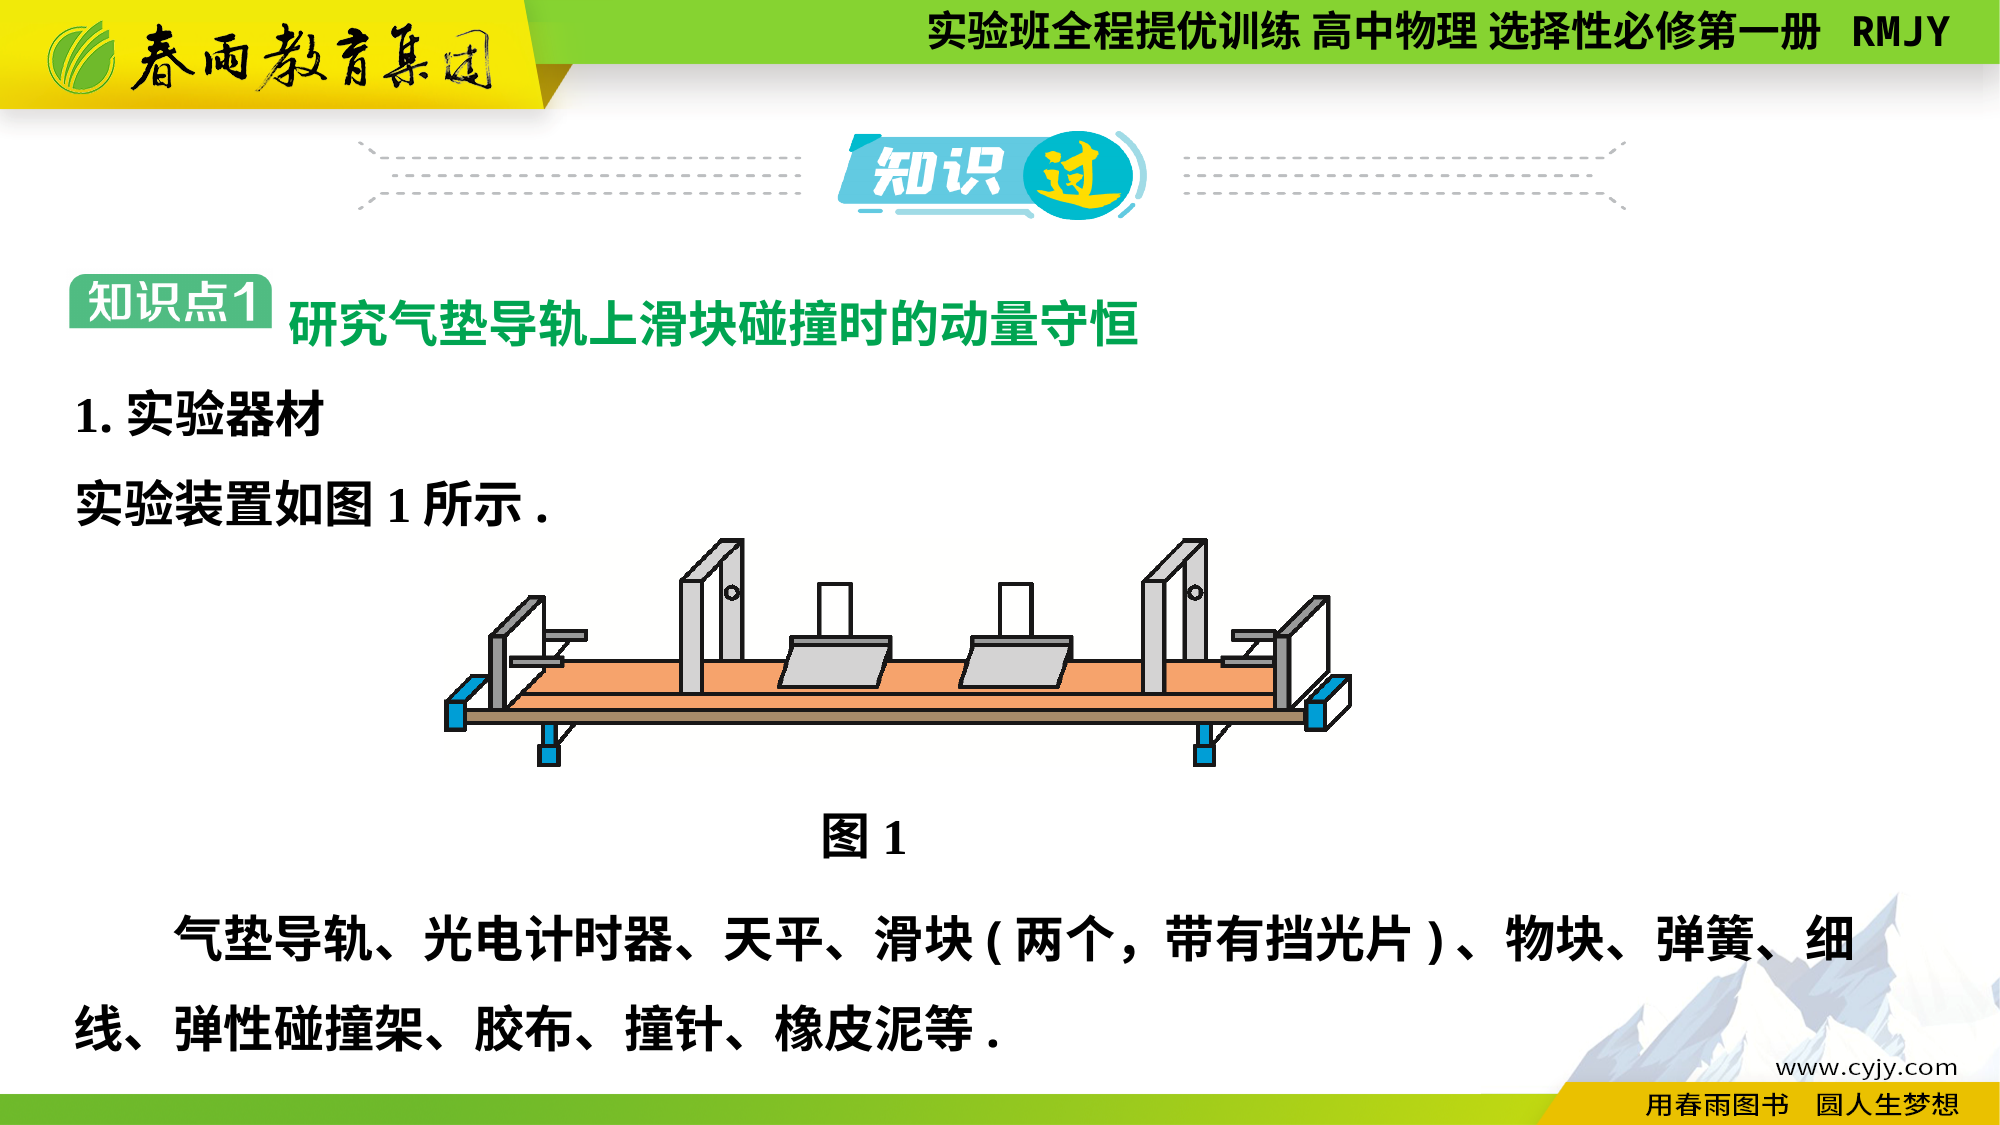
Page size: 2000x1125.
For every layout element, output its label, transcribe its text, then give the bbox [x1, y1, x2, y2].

list 研究气垫导轨上滑块碰撞时的动量守恒 1.实验器材 实验装置如图1所示. [59, 255, 1944, 532]
picture [0, 0, 2000, 1125]
text_box 气垫导轨、光电计时器、天平、滑块(两个，带有挡光片)、物块、弹簧、细 线、弹性碰撞架、胶布、撞针、橡皮泥等. [59, 869, 1933, 1065]
text_box 图1 [805, 775, 923, 869]
